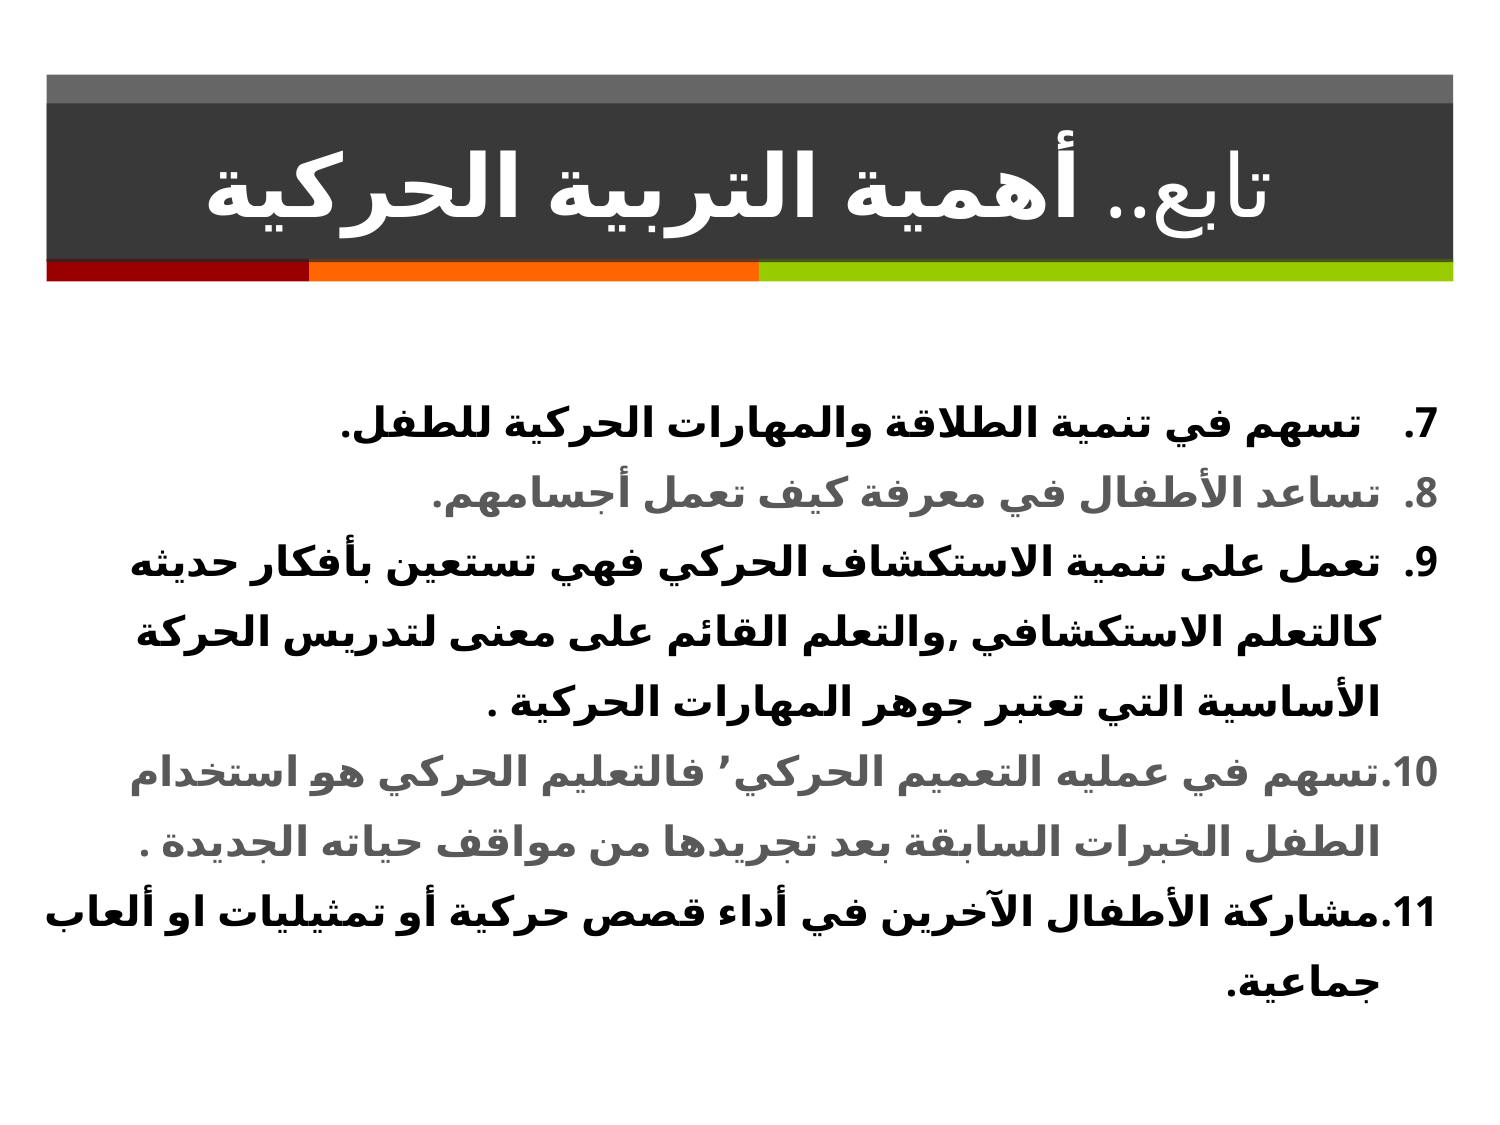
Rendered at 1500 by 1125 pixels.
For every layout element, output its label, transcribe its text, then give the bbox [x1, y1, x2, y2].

title تابع.. أهمية التربية الحركية [46, 103, 1454, 263]
text_box تسهم في تنمية الطلاقة والمهارات الحركية للطفل. تساعد الأطفال في معرفة كيف تعمل أجسامهم. تعمل على تنمية الاستكشاف الحركي فهي تستعين بأفكار حديثه كالتعلم الاستكشافي ,والتعلم القائم على معنى لتدريس الحركة الأساسية التي تعتبر جوهر المهارات الحركية . تسهم في عمليه التعميم الحركي٬ فالتعليم الحركي هو استخدام الطفل الخبرات السابقة بعد تجريدها من مواقف حياته الجديدة . مشاركة الأطفال الآخرين في أداء قصص حركية أو تمثيليات او ألعاب جماعية. [20, 367, 1453, 1013]
